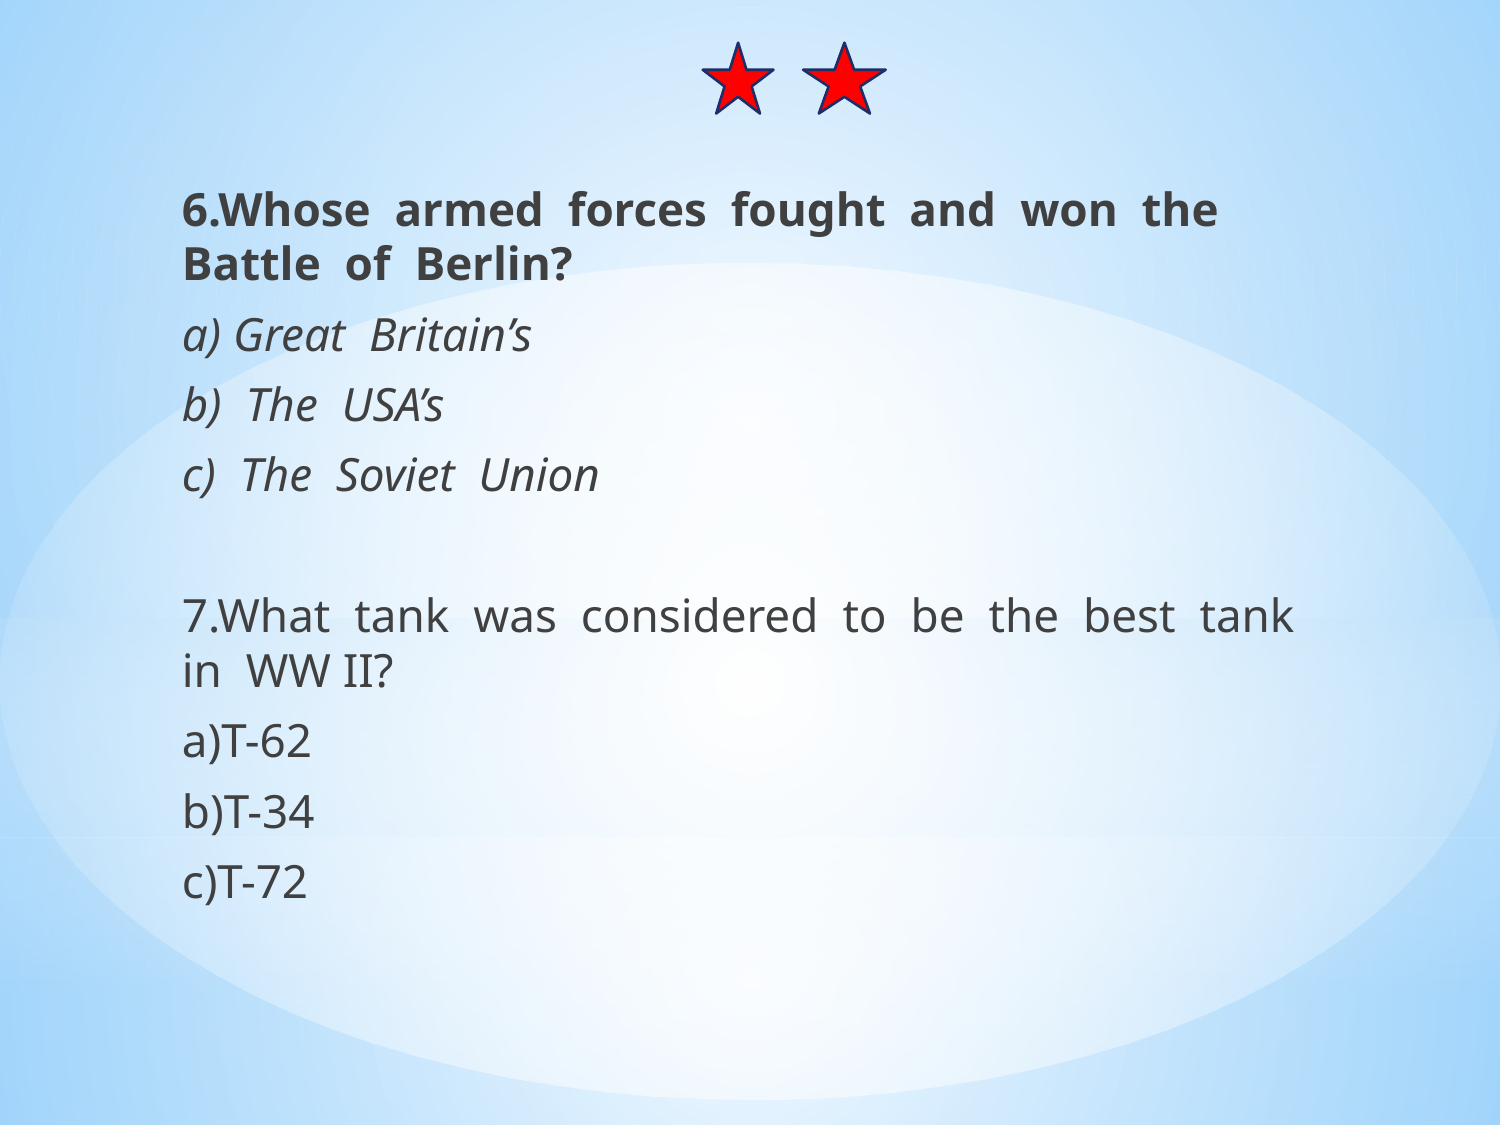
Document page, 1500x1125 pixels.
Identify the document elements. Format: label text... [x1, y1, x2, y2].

text_box [701, 41, 775, 115]
text_box [801, 41, 887, 115]
list 6.Whose armed forces fought and won the Battle of Berlin? a) Great Britain’s b) The USA’s c) The Soviet Union 7.What tank was considered to be the best tank in WW II? a)T-62 b)T-34 c)T-72 [159, 172, 1365, 1000]
